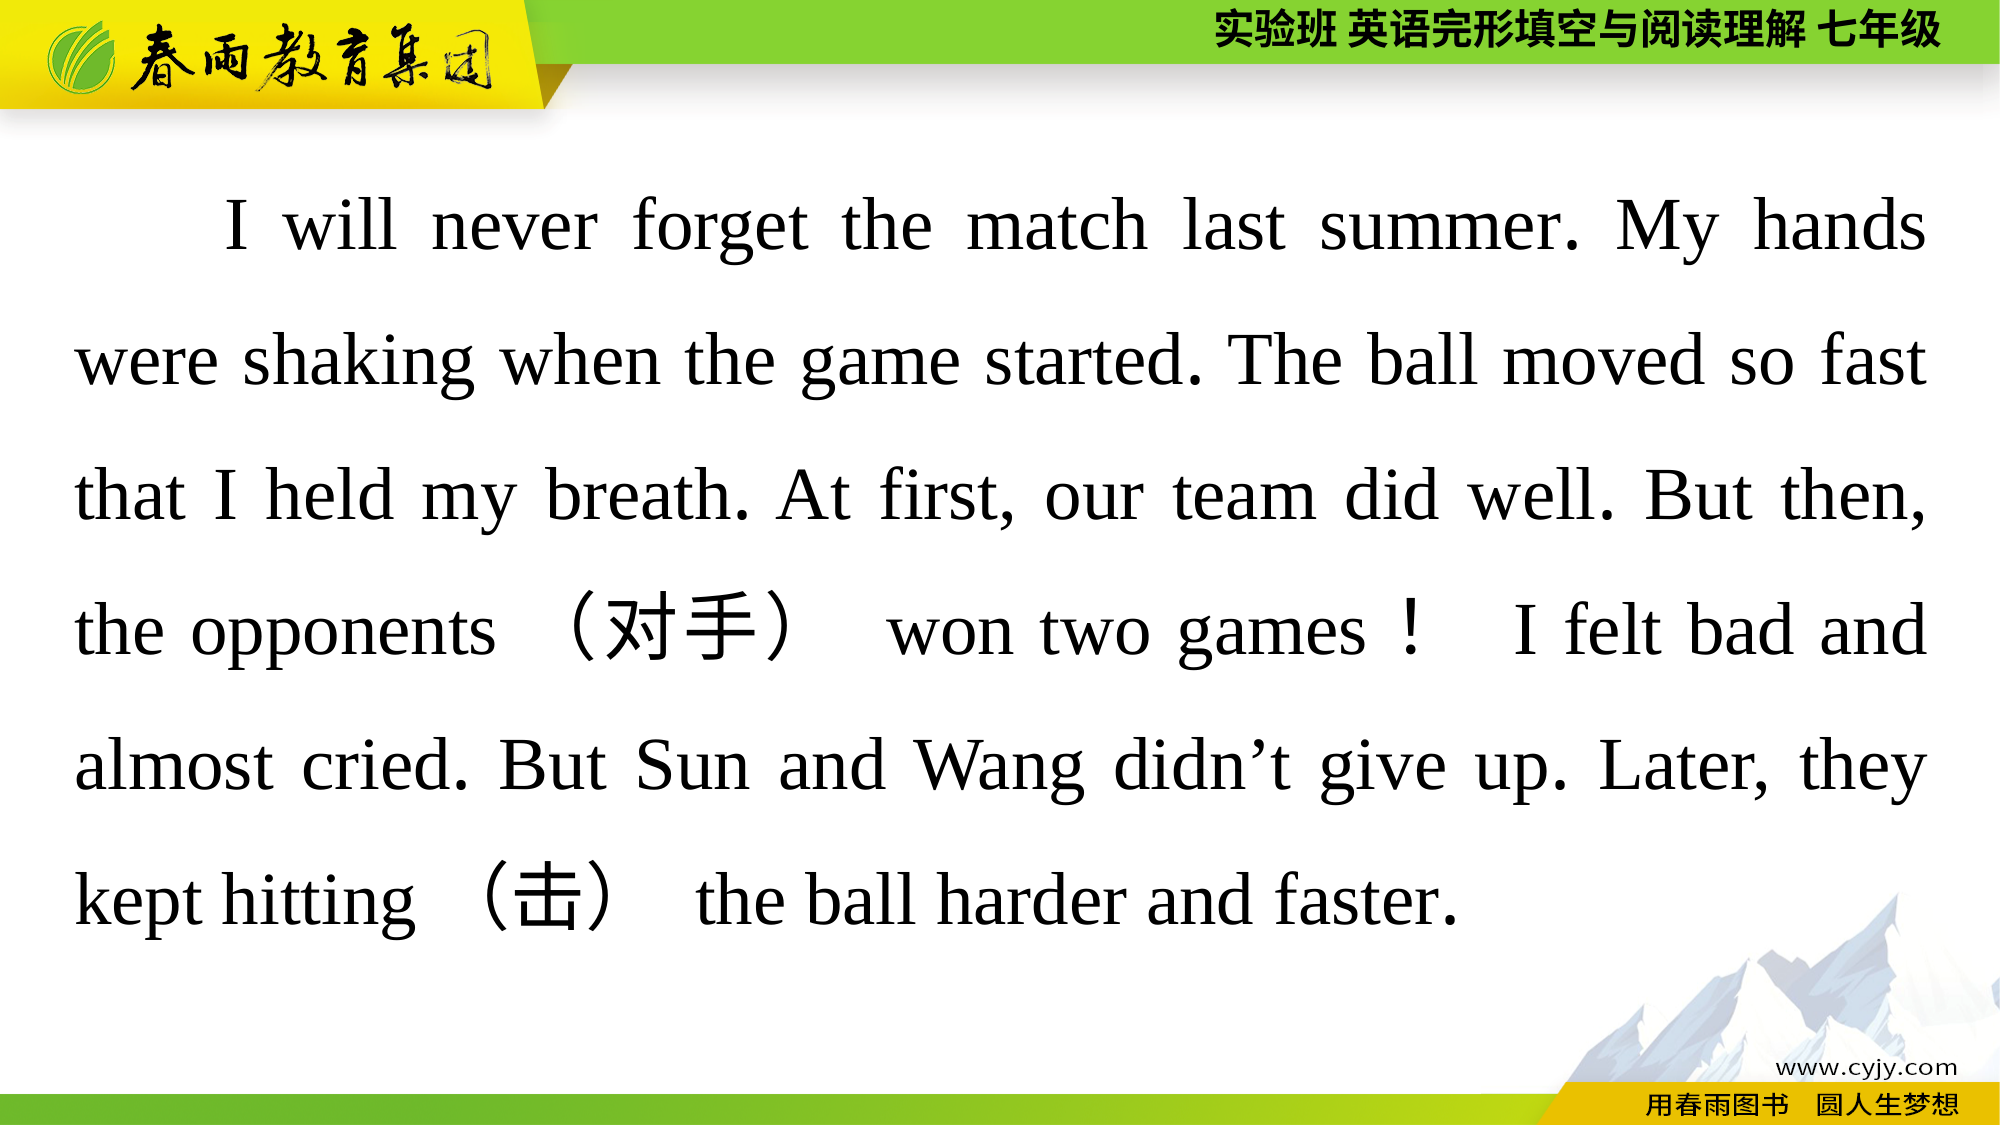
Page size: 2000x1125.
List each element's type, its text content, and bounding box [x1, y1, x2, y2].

list I will never forget the match last summer. My hands were shaking when the game started. The ball moved so fast that I held my breath. At first, our team did well. But then, the opponents（对手） won two games！ I felt bad and almost cried. But Sun and Wang didn’t give up. Later, they kept hitting（击） the ball harder and faster. [59, 122, 1944, 939]
picture [0, 0, 2000, 1125]
